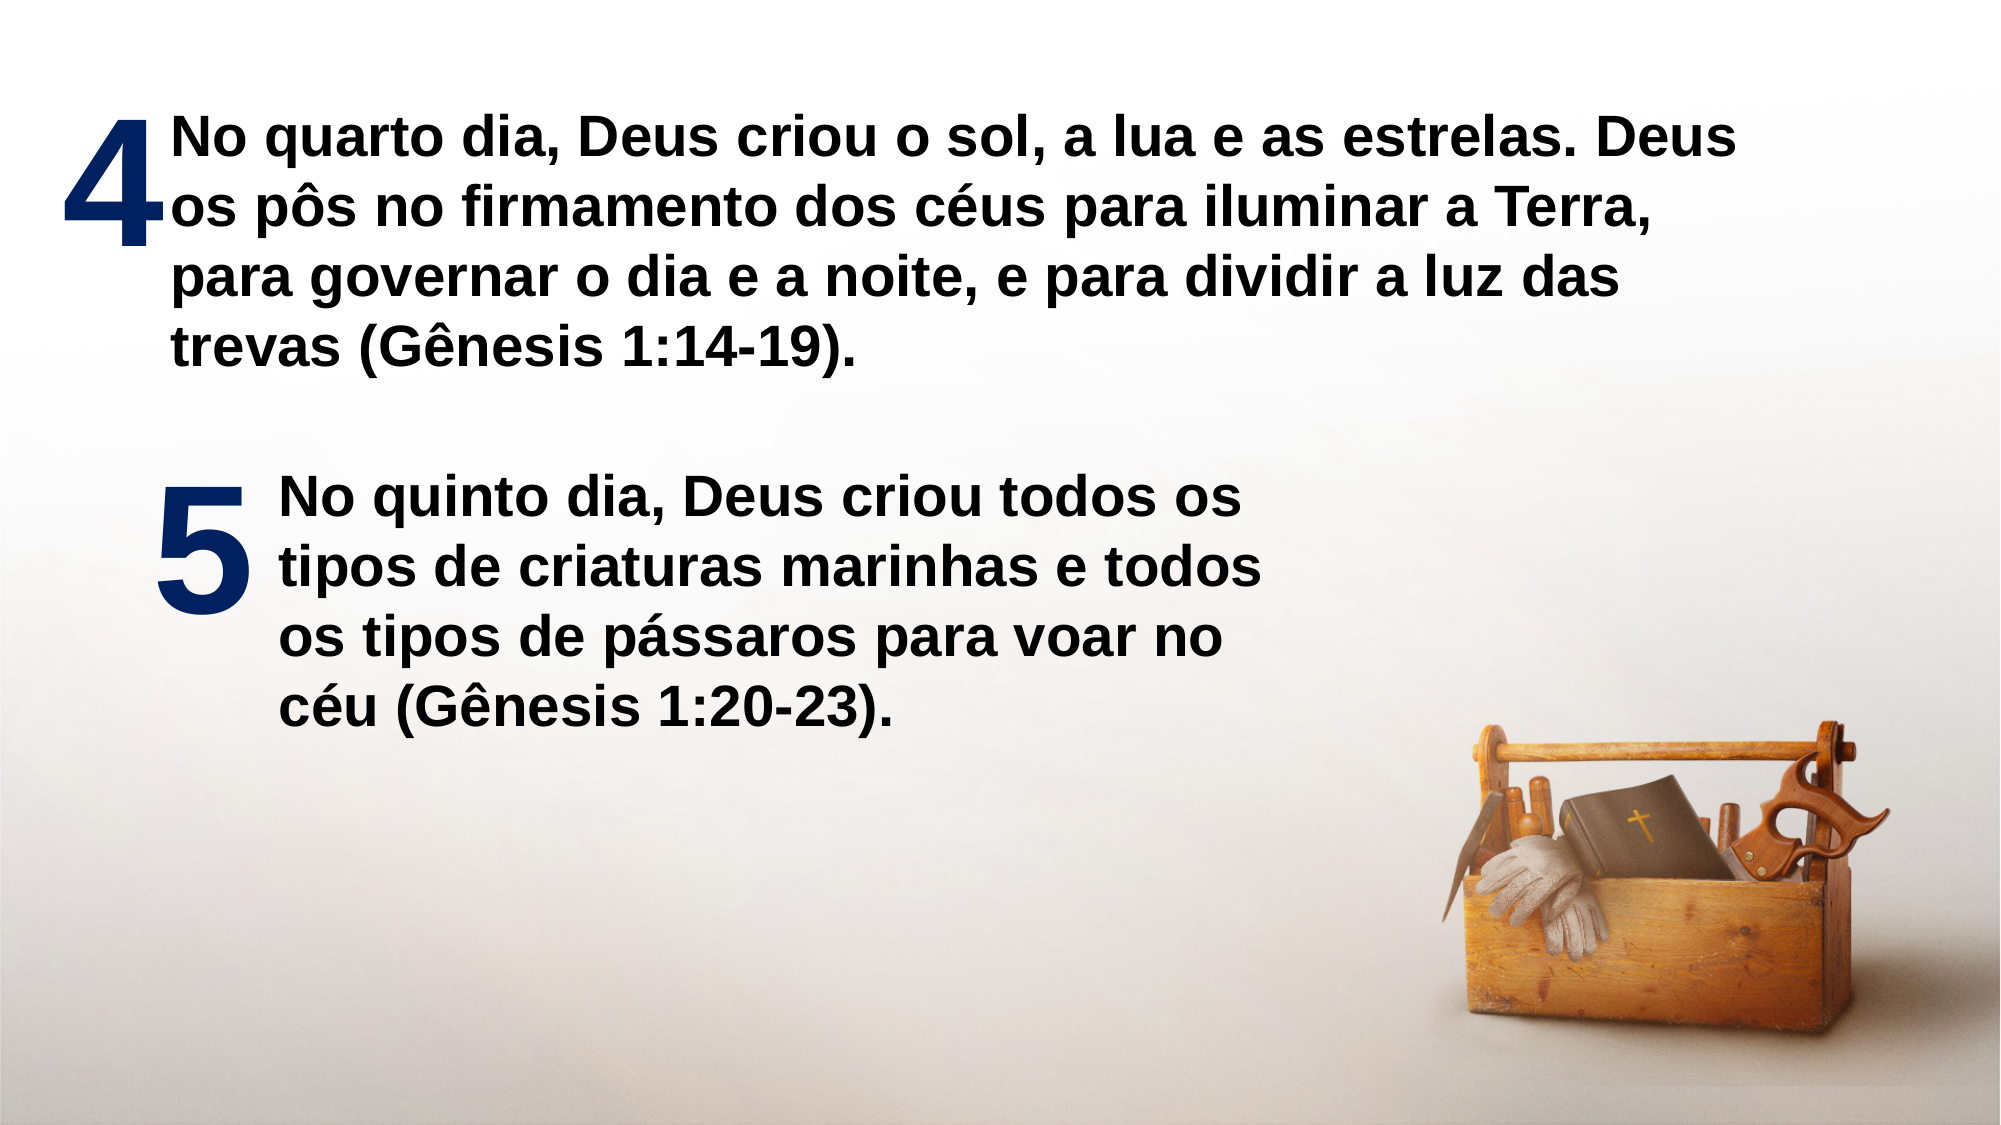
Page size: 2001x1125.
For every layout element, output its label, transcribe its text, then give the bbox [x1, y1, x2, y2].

text_box 4 [47, 55, 264, 291]
picture [0, 0, 2001, 1125]
text_box 5 [137, 423, 355, 658]
text_box No quinto dia, Deus criou todos os tipos de criaturas marinhas e todos os tipos de pássaros para voar no céu (Gênesis 1:20-23). [263, 451, 1299, 746]
text_box No quarto dia, Deus criou o sol, a lua e as estrelas. Deus os pôs no firmamento dos céus para iluminar a Terra, para governar o dia e a noite, e para dividir a luz das trevas (Gênesis 1:14-19). [155, 90, 1768, 386]
